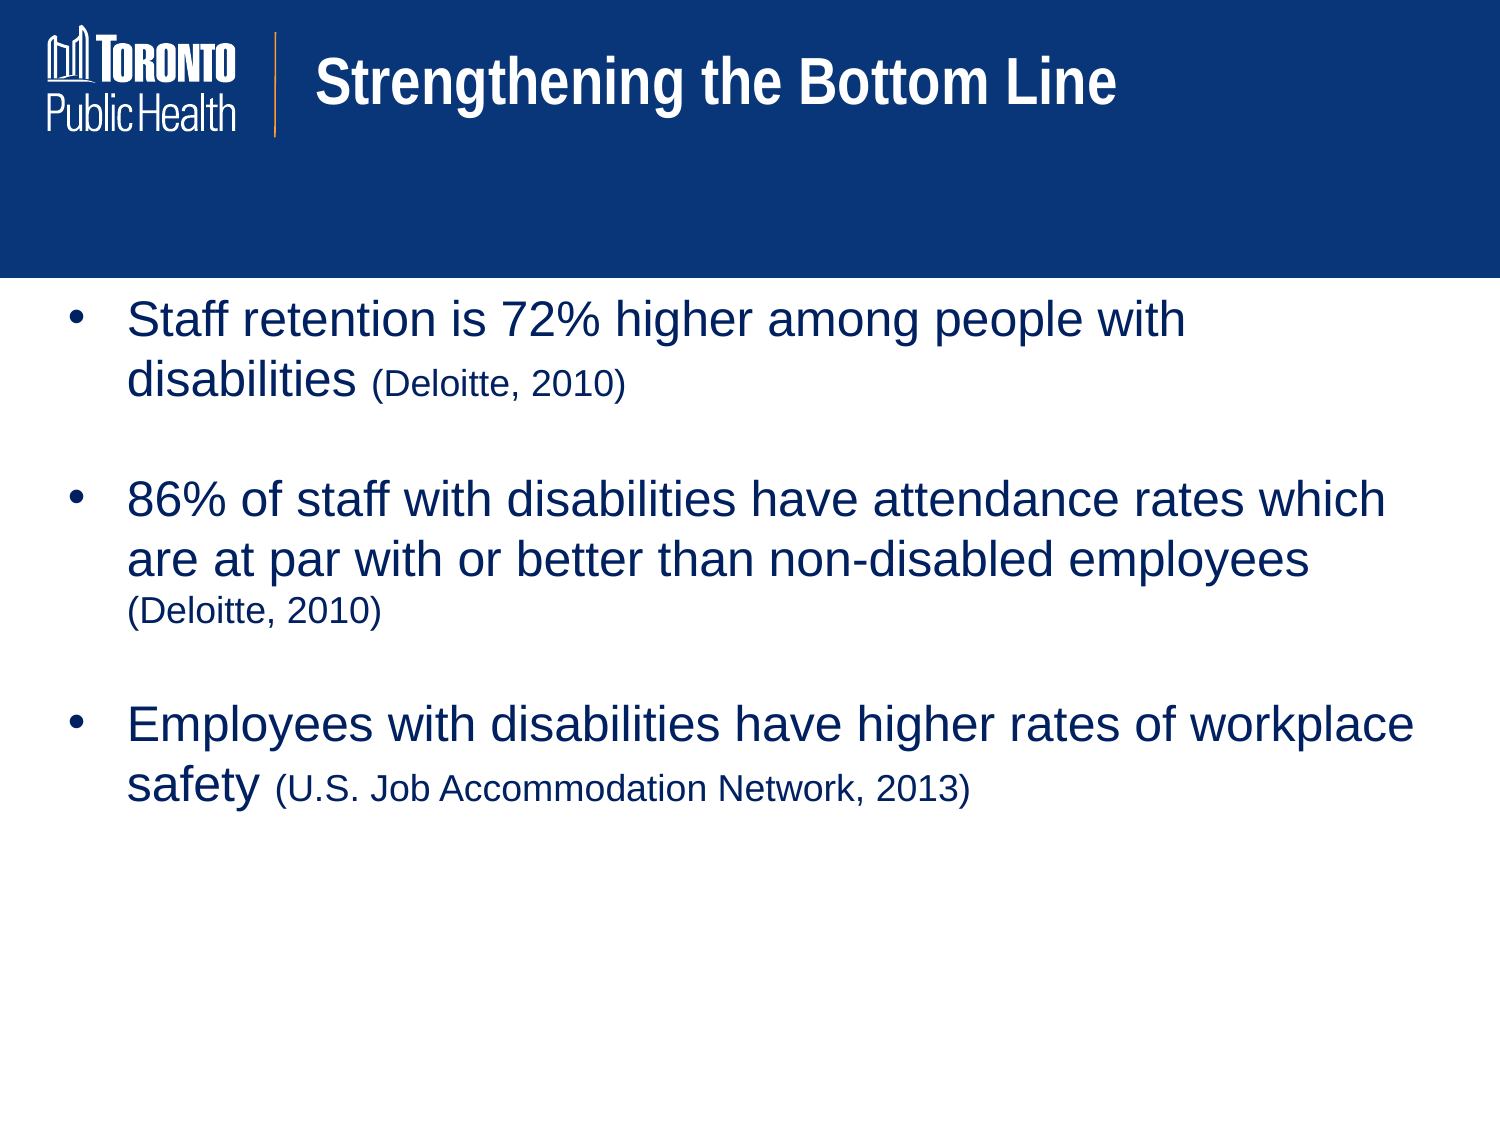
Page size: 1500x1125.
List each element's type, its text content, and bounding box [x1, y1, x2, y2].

picture [47, 24, 236, 132]
title Strengthening the Bottom Line [0, 0, 1500, 278]
text_box Staff retention is 72% higher among people with disabilities (Deloitte, 2010) 86% of staff with disabilities have attendance rates which are at par with or better than non-disabled employees (Deloitte, 2010) Employees with disabilities have higher rates of workplace safety (U.S. Job Accommodation Network, 2013) [53, 279, 1436, 969]
text_box [62, 224, 1488, 402]
